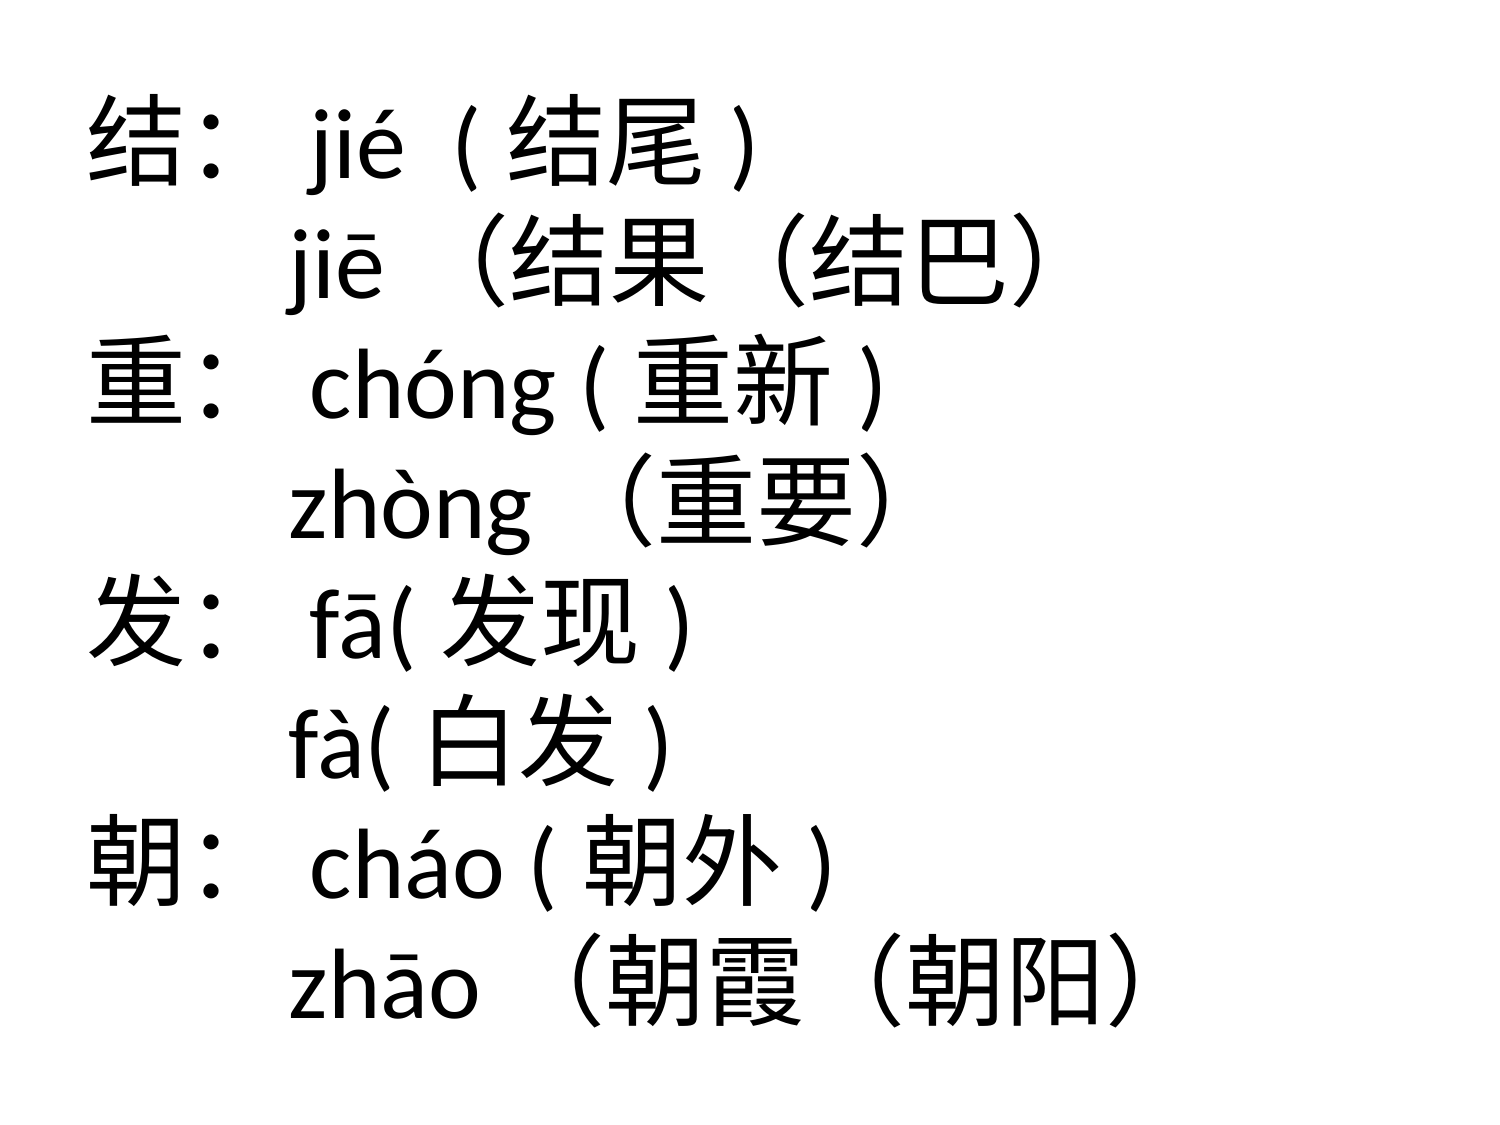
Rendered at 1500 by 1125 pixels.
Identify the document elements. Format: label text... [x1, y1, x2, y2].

text_box 结：jié (结尾) jiē（结果（结巴） 重：chóng (重新) zhòng（重要） 发：fā(发现) fà(白发) 朝：cháo (朝外) zhāo（朝霞（朝阳） [70, 71, 1221, 1046]
